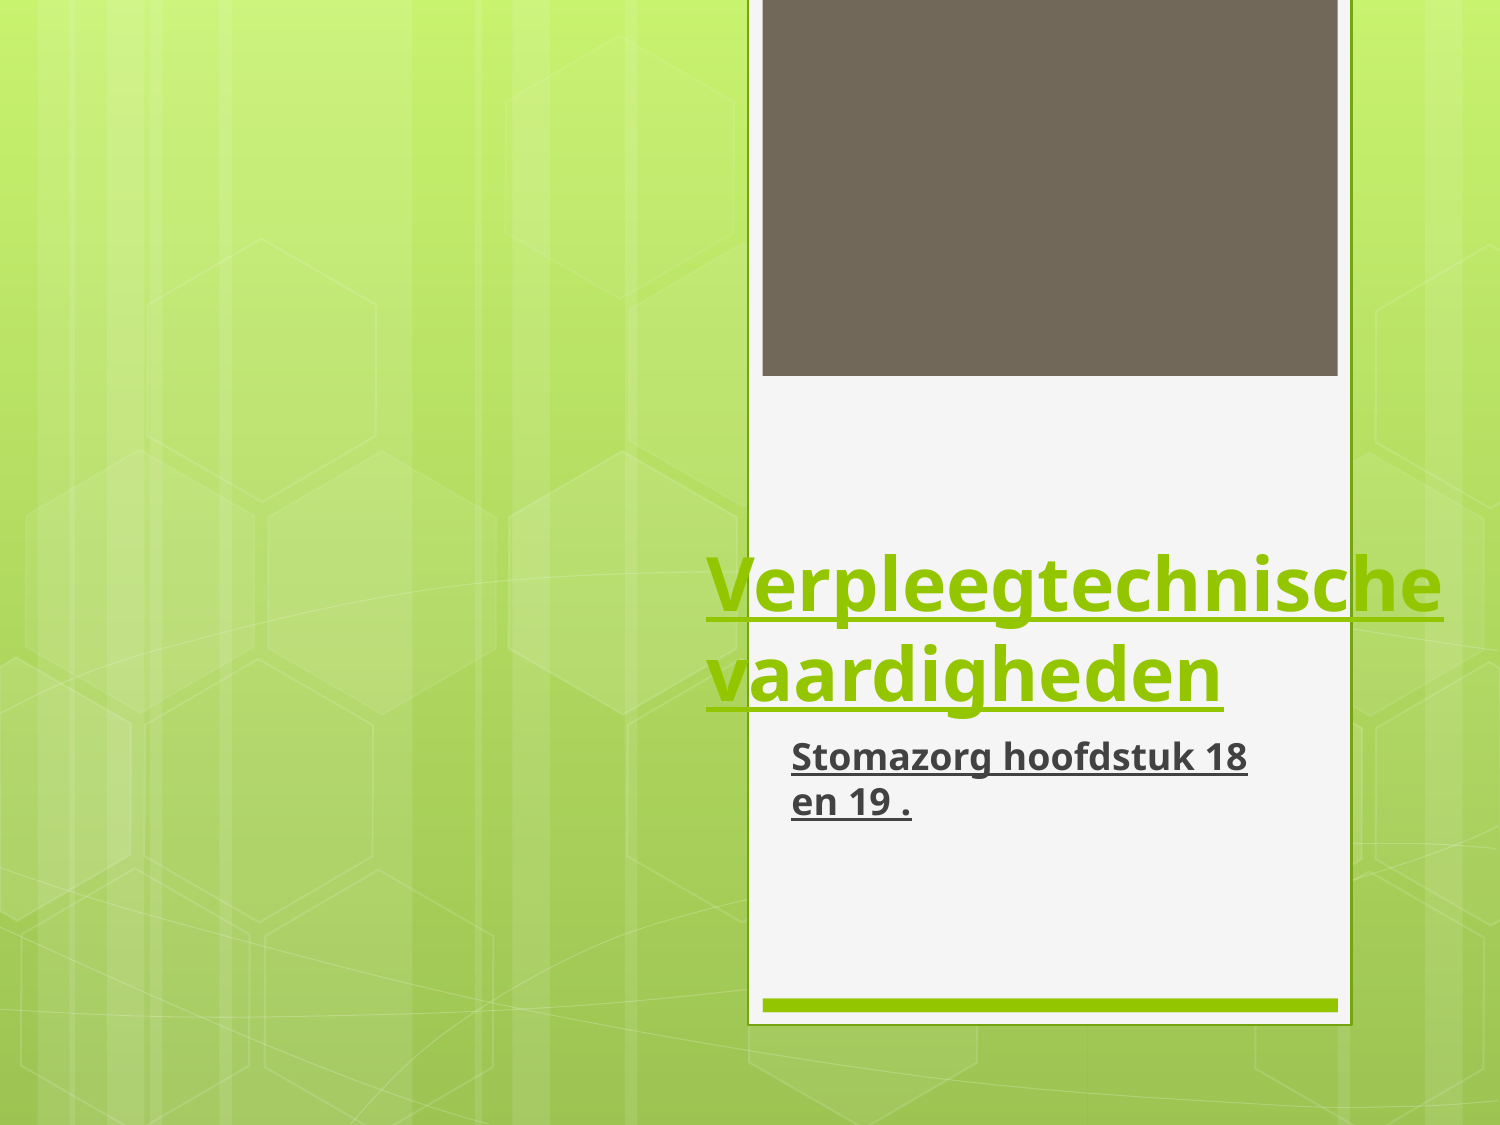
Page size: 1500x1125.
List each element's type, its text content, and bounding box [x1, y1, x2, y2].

title Verpleegtechnische vaardigheden [690, 444, 1500, 724]
subtitle Stomazorg hoofdstuk 18 en 19 . [776, 725, 1320, 933]
